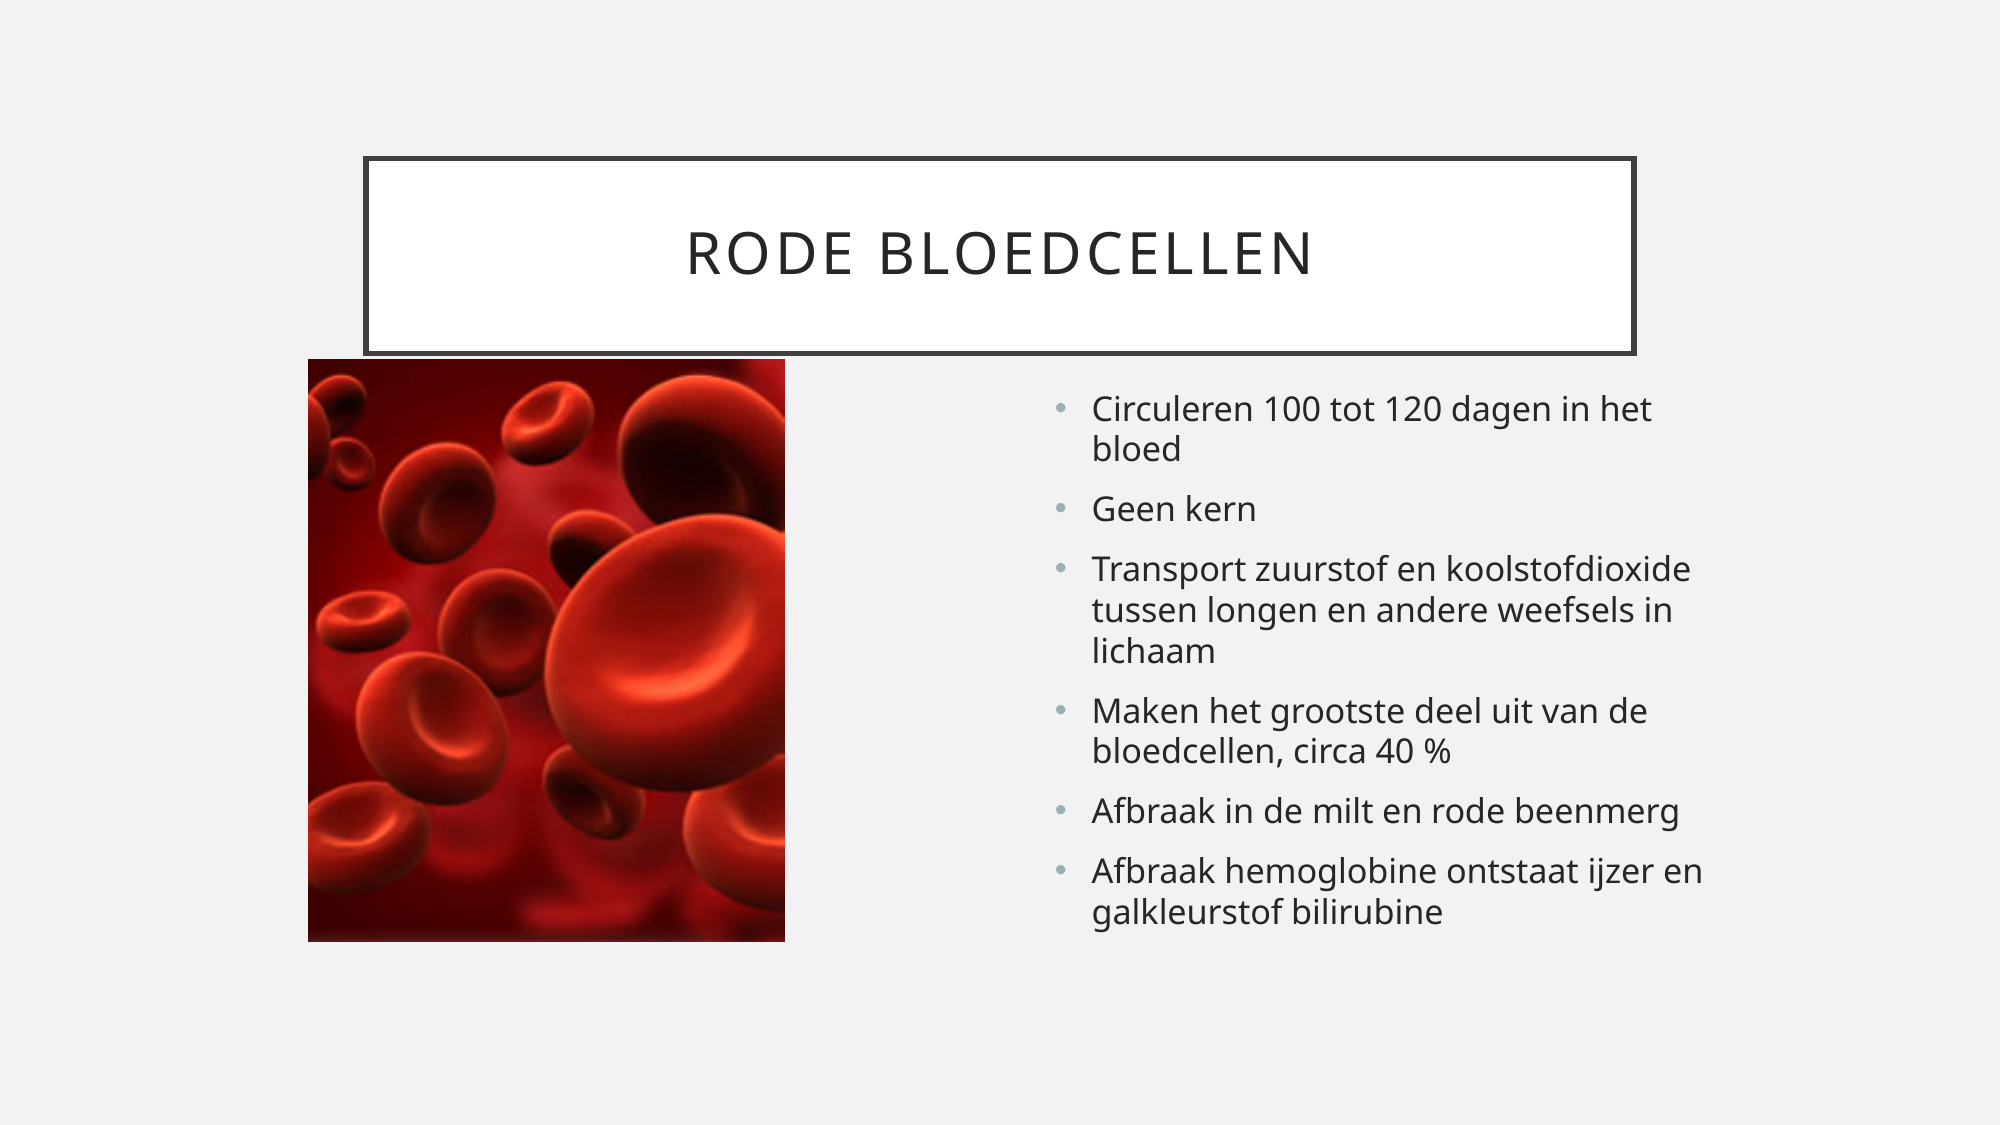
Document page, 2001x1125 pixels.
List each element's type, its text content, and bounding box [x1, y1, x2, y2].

title Rode bloedcellen [363, 156, 1637, 356]
list Circuleren 100 tot 120 dagen in het bloed Geen kern Transport zuurstof en koolstofdioxide tussen longen en andere weefsels in lichaam Maken het grootste deel uit van de bloedcellen, circa 40 % Afbraak in de milt en rode beenmerg Afbraak hemoglobine ontstaat ijzer en galkleurstof bilirubine [1039, 379, 1738, 942]
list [308, 359, 785, 942]
